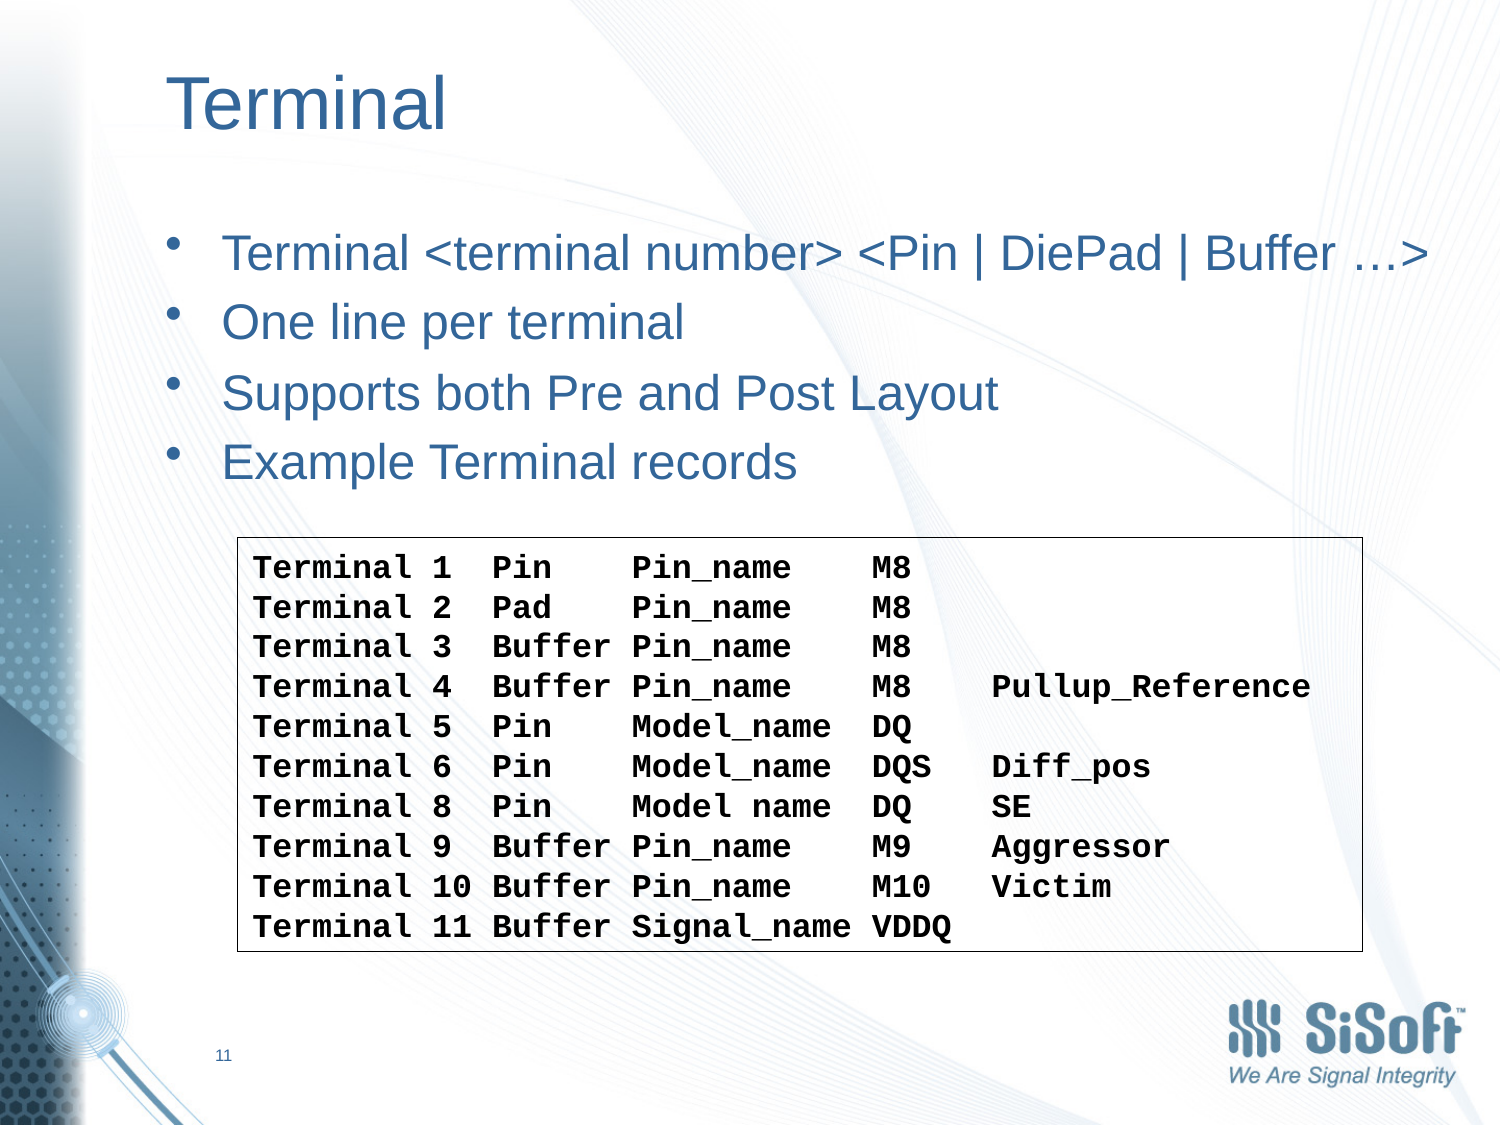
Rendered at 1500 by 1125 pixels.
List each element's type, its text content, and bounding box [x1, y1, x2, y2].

title Terminal [150, 24, 1300, 175]
picture [0, 0, 1500, 1125]
list Terminal <terminal number> <Pin | DiePad | Buffer …> One line per terminal Supports both Pre and Post Layout Example Terminal records [150, 212, 1463, 538]
text_box Terminal 1 Pin Pin_name M8 Terminal 2 Pad Pin_name M8 Terminal 3 Buffer Pin_name M8 Terminal 4 Buffer Pin_name M8 Pullup_Reference Terminal 5 Pin Model_name DQ Terminal 6 Pin Model_name DQS Diff_pos Terminal 8 Pin Model name DQ SE Terminal 9 Buffer Pin_name M9 Aggressor Terminal 10 Buffer Pin_name M10 Victim Terminal 11 Buffer Signal_name VDDQ [237, 537, 1363, 952]
footer 11 [200, 1037, 975, 1091]
